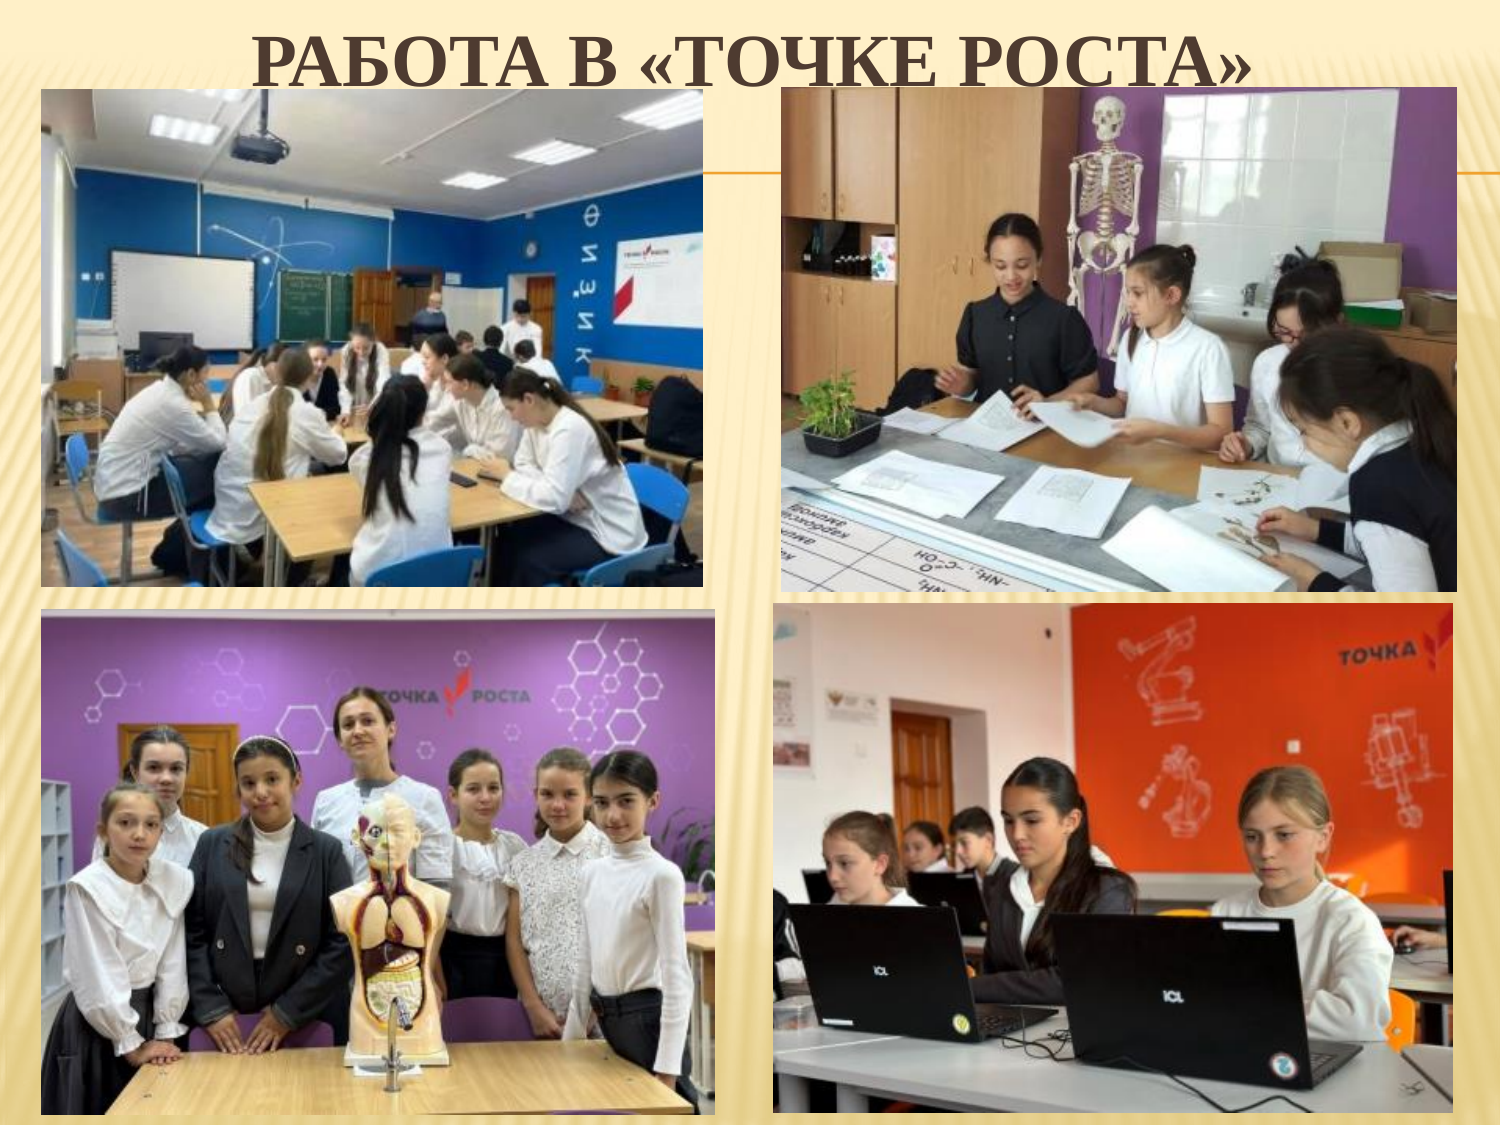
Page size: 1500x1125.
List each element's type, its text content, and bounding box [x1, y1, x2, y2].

picture [40, 609, 715, 1115]
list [781, 86, 1457, 593]
title РАБОТА В «ТОЧКЕ РОСТА» [41, 0, 1467, 114]
picture [40, 89, 704, 587]
picture [773, 603, 1453, 1114]
